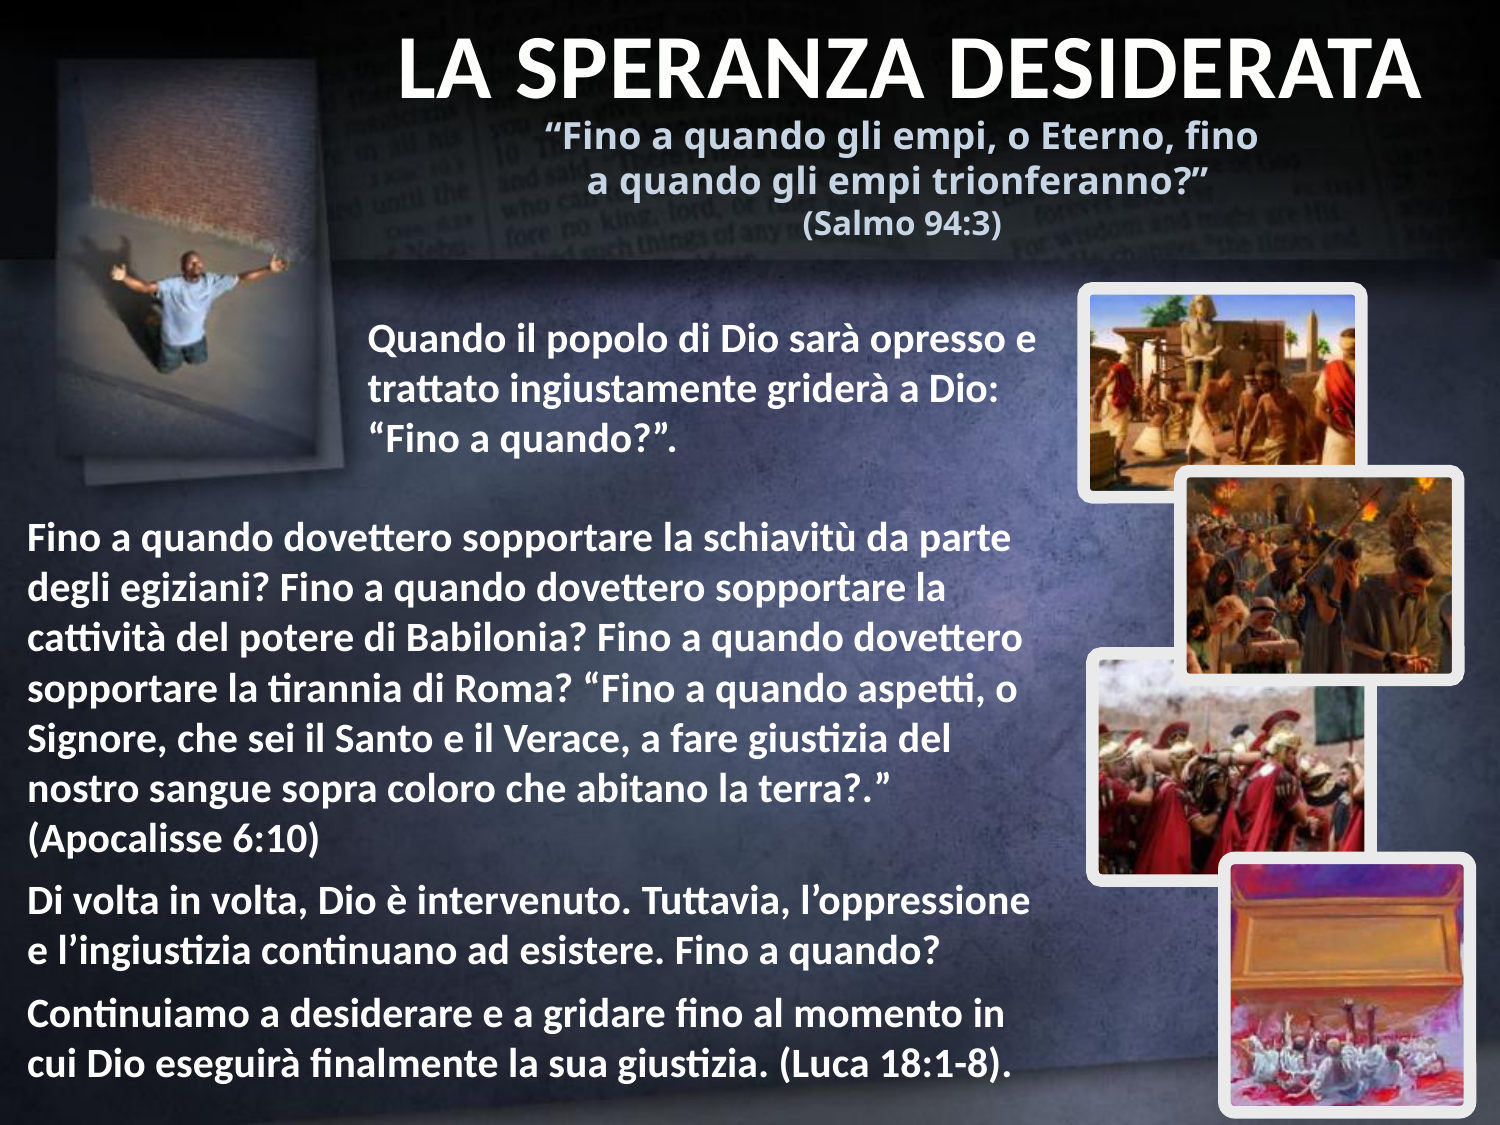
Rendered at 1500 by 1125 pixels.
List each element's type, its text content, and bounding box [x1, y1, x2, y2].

text_box LA SPERANZA DESIDERATA [321, 0, 1500, 127]
text_box Fino a quando dovettero sopportare la schiavitù da parte degli egiziani? Fino a quando dovettero sopportare la cattività del potere di Babilonia? Fino a quando dovettero sopportare la tirannia di Roma? “Fino a quando aspetti, o Signore, che sei il Santo e il Verace, a fare giustizia del nostro sangue sopra coloro che abitano la terra?.” (Apocalisse 6:10) Di volta in volta, Dio è intervenuto. Tuttavia, l’oppressione e l’ingiustizia continuano ad esistere. Fino a quando? Continuiamo a desiderare e a gridare fino al momento in cui Dio eseguirà finalmente la sua giustizia. (Luca 18:1-8). [12, 502, 1075, 1093]
text_box “Fino a quando gli empi, o Eterno, fino a quando gli empi trionferanno?” (Salmo 94:3) [523, 104, 1281, 250]
text_box Quando il popolo di Dio sarà opresso e trattato ingiustamente griderà a Dio: “Fino a quando?”. [352, 303, 1071, 468]
picture [0, 0, 1500, 1125]
